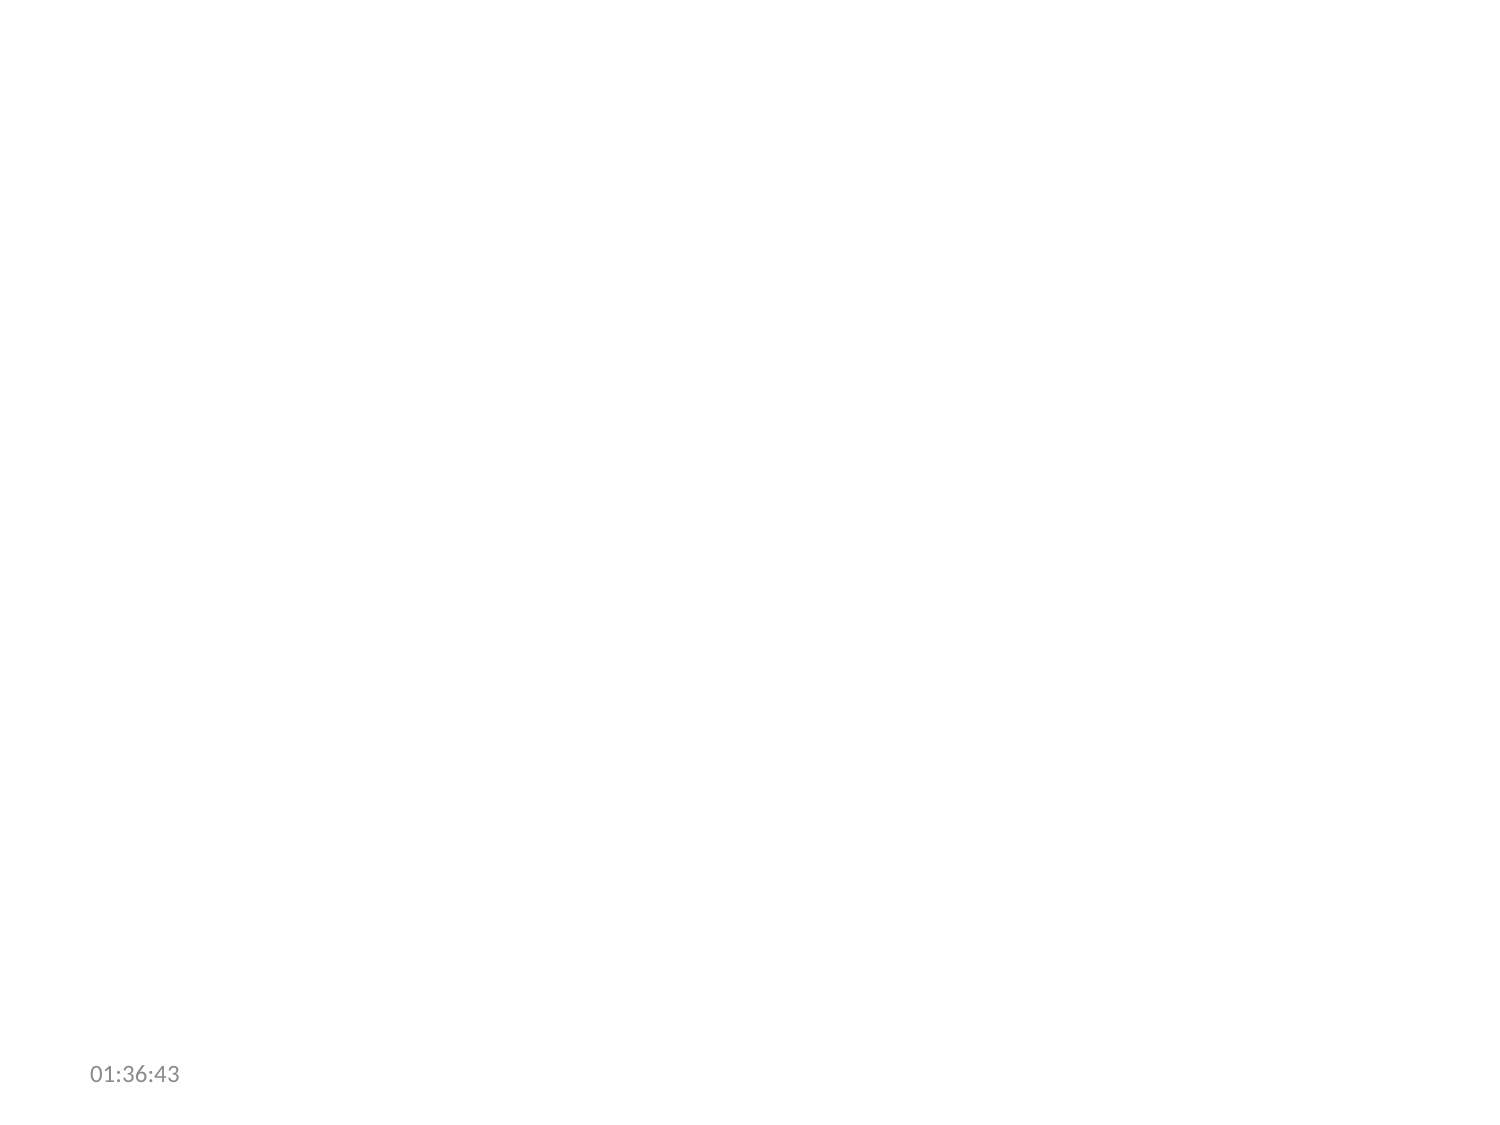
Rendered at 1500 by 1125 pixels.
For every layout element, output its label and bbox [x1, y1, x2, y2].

slide_number [75, 1042, 425, 1103]
